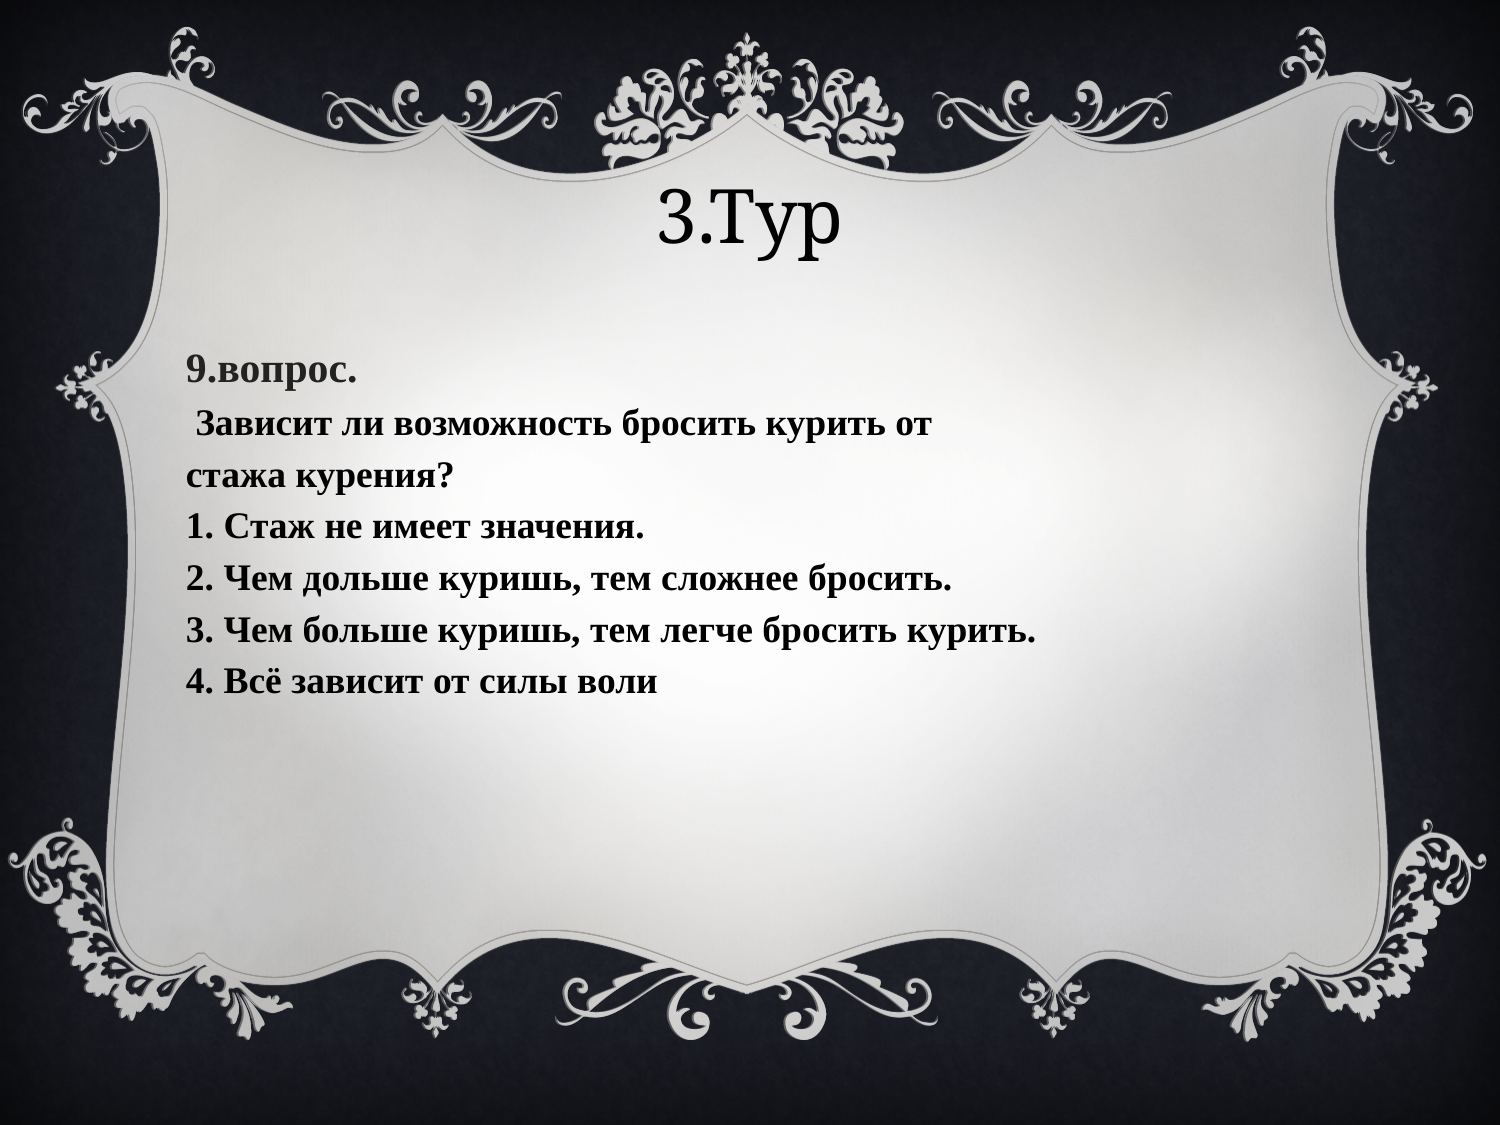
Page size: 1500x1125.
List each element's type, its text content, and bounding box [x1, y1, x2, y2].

text_box 3.Тур [640, 160, 859, 266]
picture [0, 0, 1500, 1125]
text_box 9.вопрос. Зависит ли возможность бросить курить от стажа курения? 1. Стаж не имеет значения. 2. Чем дольше куришь, тем сложнее бросить. 3. Чем больше куришь, тем легче бросить курить. 4. Всё зависит от силы воли [171, 326, 1058, 709]
